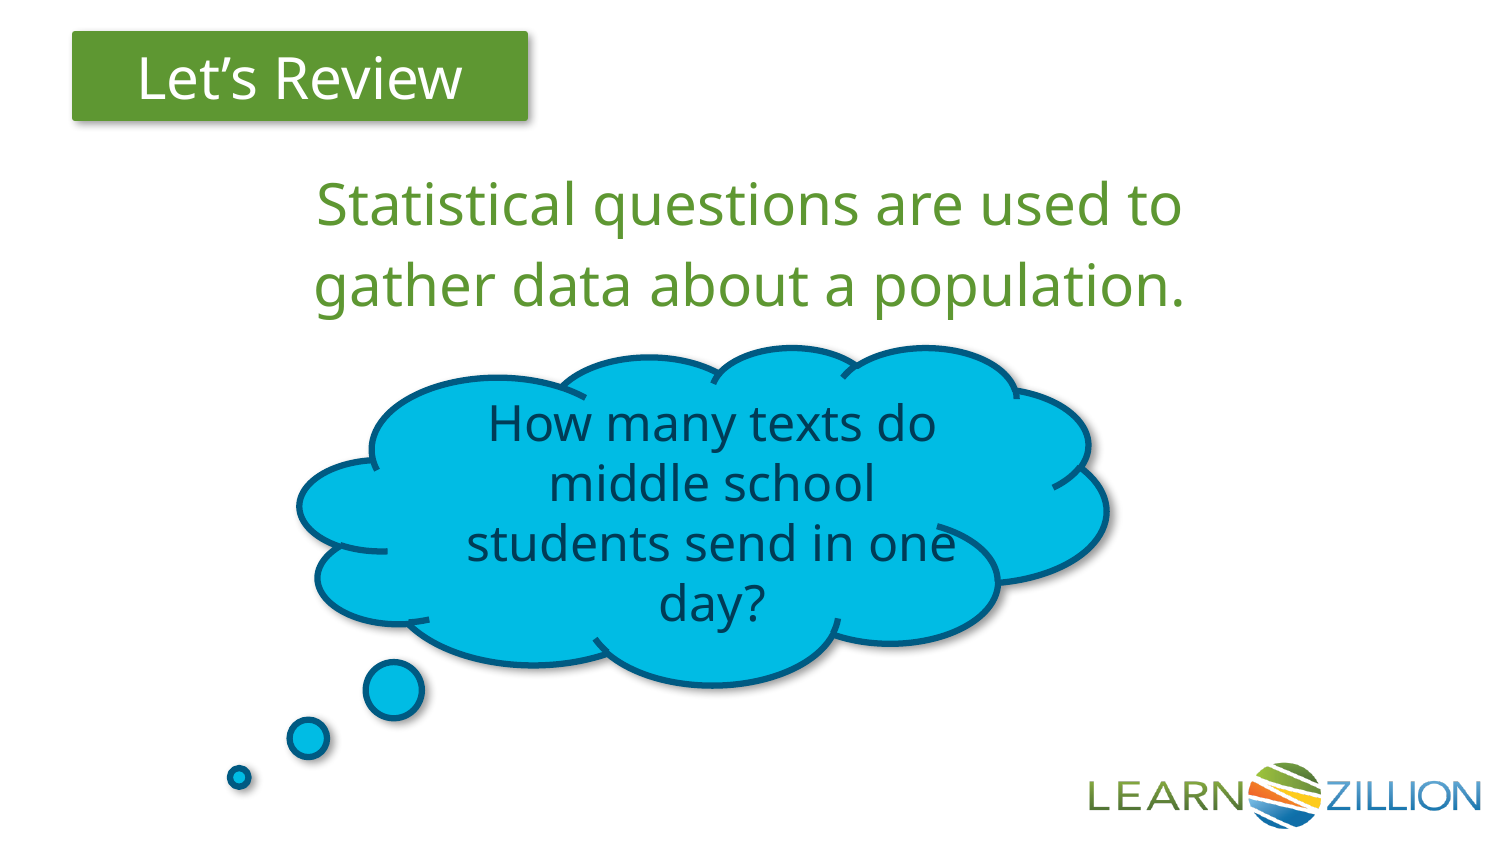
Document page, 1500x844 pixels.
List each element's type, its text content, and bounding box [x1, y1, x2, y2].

text_box [228, 767, 250, 788]
text_box [442, 376, 553, 384]
text_box How many texts do middle school students send in one day? [431, 384, 994, 640]
picture [1087, 759, 1482, 831]
text_box [563, 347, 1108, 601]
text_box [848, 640, 932, 645]
text_box [364, 661, 423, 720]
text_box [298, 387, 831, 687]
text_box [288, 718, 328, 759]
text_box Statistical questions are used to gather data about a population. [93, 159, 1407, 278]
